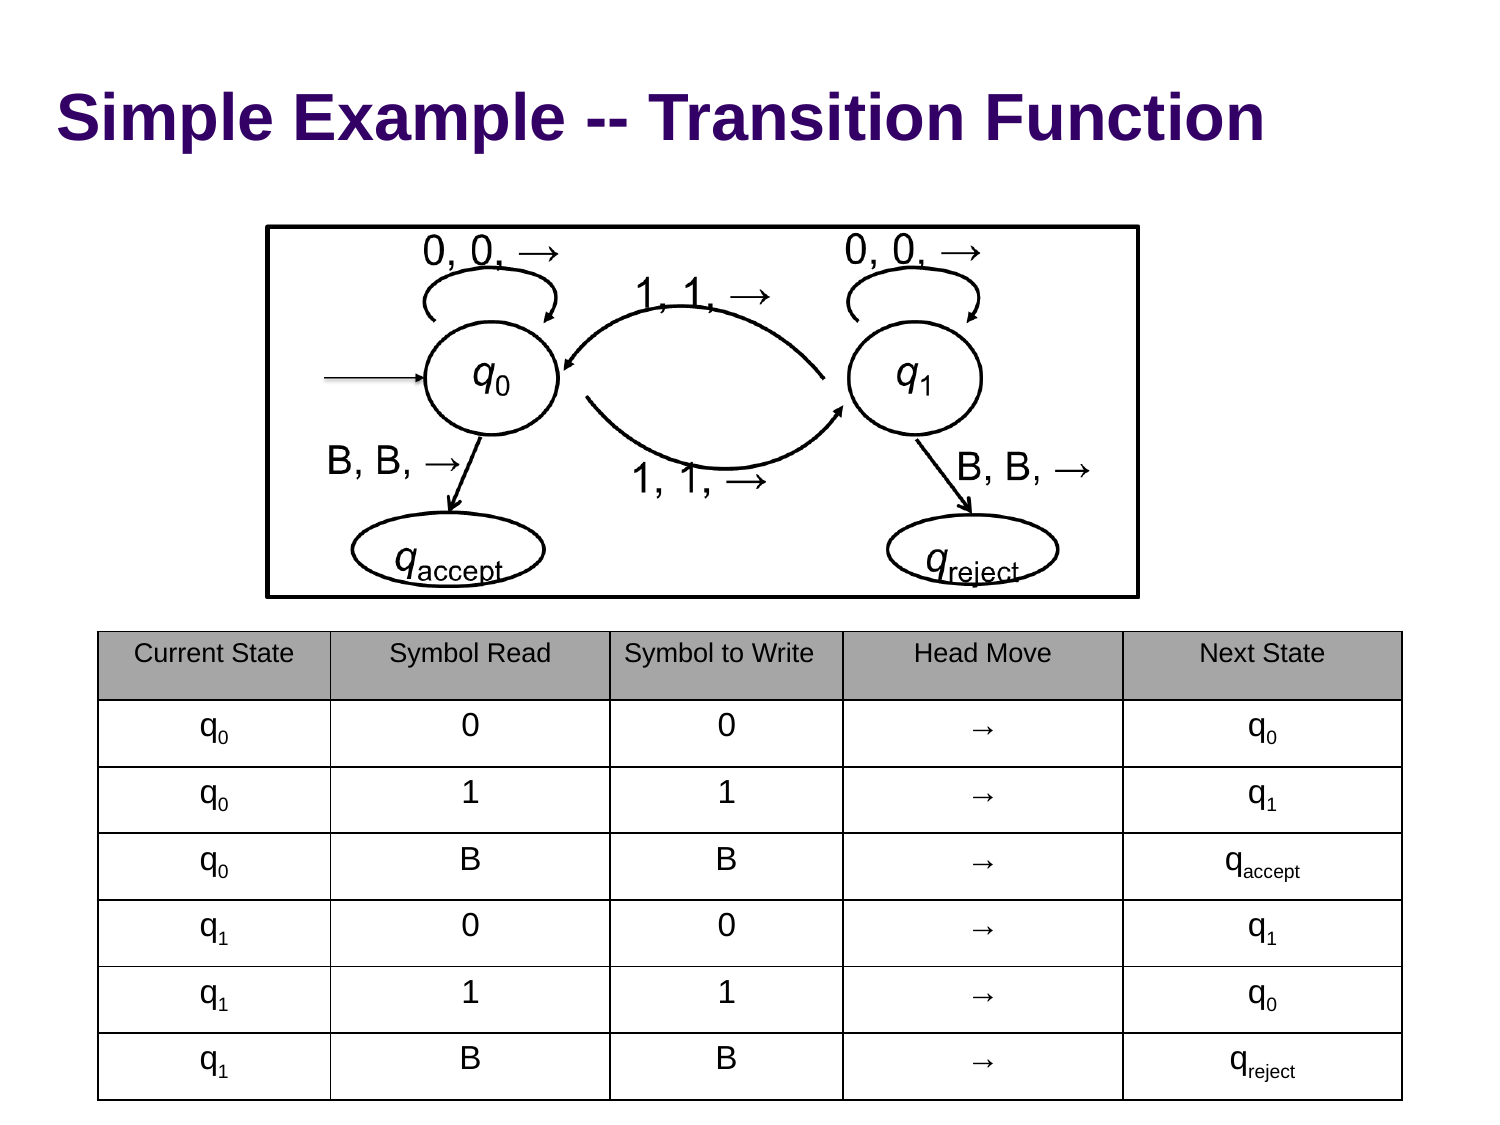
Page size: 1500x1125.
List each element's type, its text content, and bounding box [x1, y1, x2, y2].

table_cell 1 [331, 768, 609, 832]
table_cell 0 [611, 901, 842, 966]
table_cell 1 [611, 967, 842, 1032]
table_cell → [844, 967, 1122, 1032]
table_cell 0 [611, 701, 842, 766]
table_cell q1 [99, 967, 330, 1032]
table_cell q1 [99, 901, 330, 966]
table_cell 0 [331, 901, 609, 966]
table_cell q0 [99, 768, 330, 832]
table_cell q0 [99, 701, 330, 766]
table_cell 1 [611, 768, 842, 832]
table_header Head Move [844, 632, 1122, 699]
table_header Current State [99, 632, 330, 699]
table_cell → [844, 768, 1122, 832]
table_header Symbol to Write [611, 632, 842, 699]
picture [265, 207, 1140, 608]
table_cell q1 [99, 1034, 330, 1099]
table_header Symbol Read [331, 632, 609, 699]
table_cell → [844, 901, 1122, 966]
table_cell q1 [1124, 901, 1401, 966]
table_cell B [331, 834, 609, 899]
table_cell qaccept [1124, 834, 1401, 899]
table_cell → [844, 1034, 1122, 1099]
table_cell → [844, 701, 1122, 766]
table_cell B [611, 834, 842, 899]
table_cell B [611, 1034, 842, 1099]
table_cell q1 [1124, 768, 1401, 832]
table_cell q0 [99, 834, 330, 899]
table_cell qreject [1124, 1034, 1401, 1099]
table_cell 1 [331, 967, 609, 1032]
table_cell → [844, 834, 1122, 899]
table_cell 0 [331, 701, 609, 766]
table_cell B [331, 1034, 609, 1099]
table_cell q0 [1124, 701, 1401, 766]
table_header Next State [1124, 632, 1401, 699]
title Simple Example -- Transition Function [41, 19, 1471, 162]
table_cell q0 [1124, 967, 1401, 1032]
